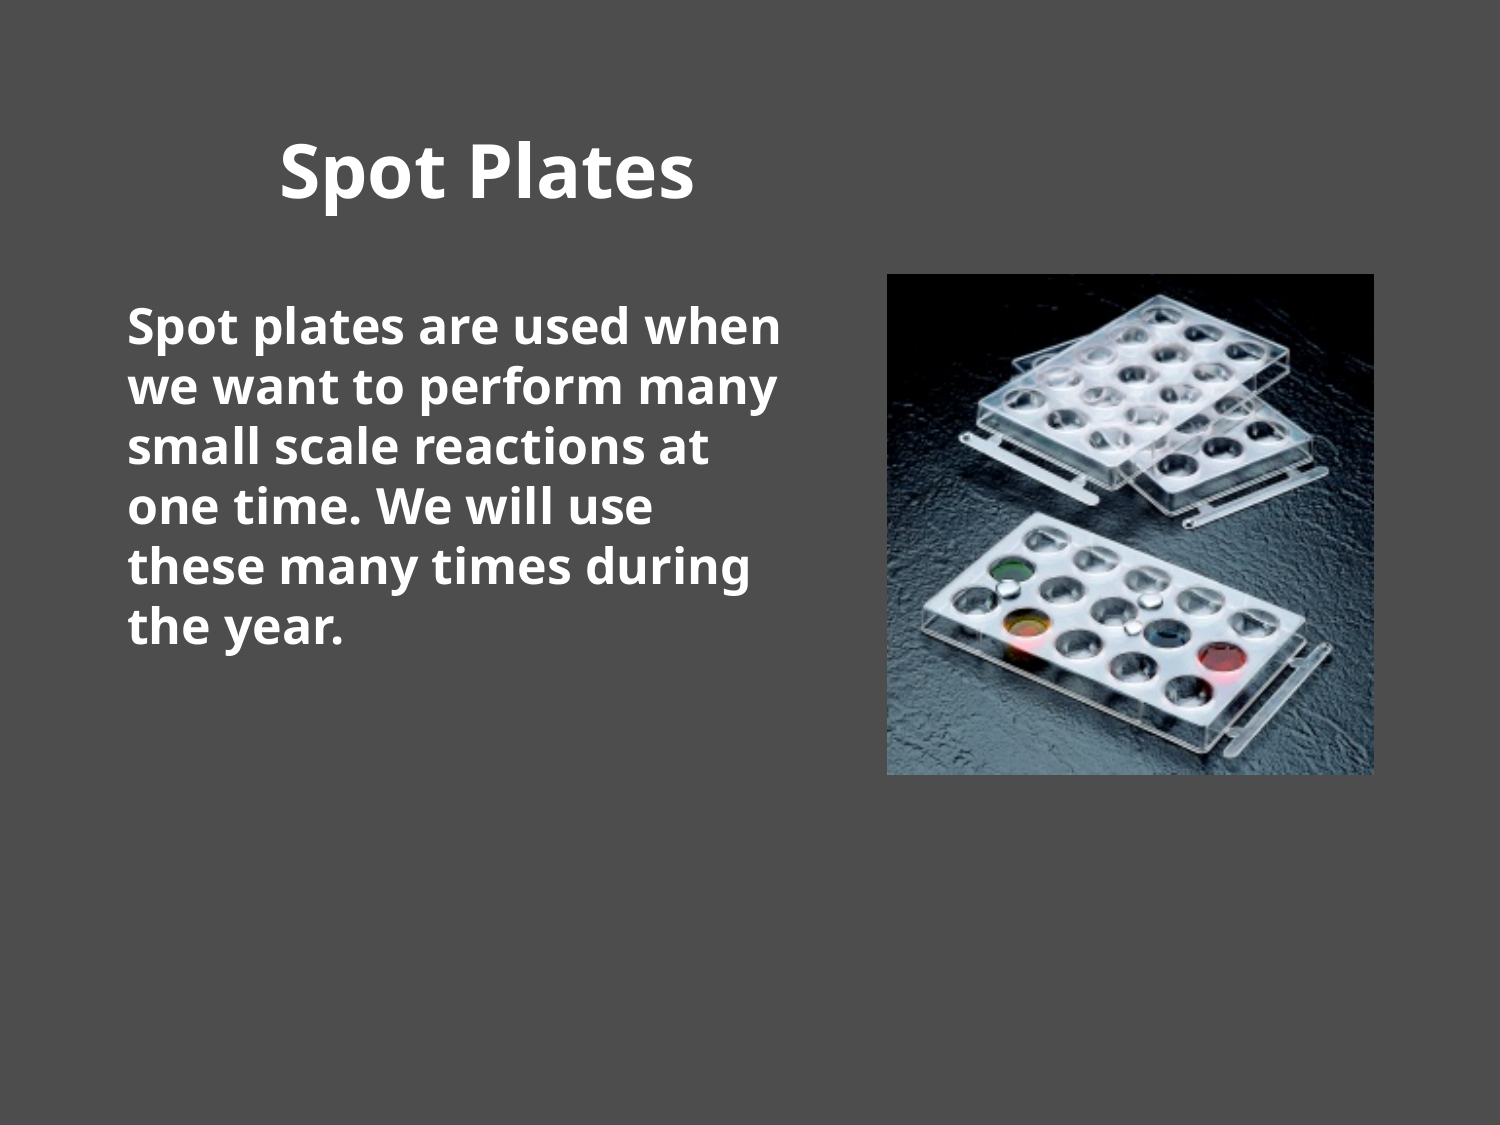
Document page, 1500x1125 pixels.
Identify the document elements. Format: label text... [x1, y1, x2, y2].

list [887, 274, 1375, 776]
title Spot Plates [112, 99, 863, 238]
text_box Spot plates are used when we want to perform many small scale reactions at one time. We will use these many times during the year. [112, 287, 813, 663]
